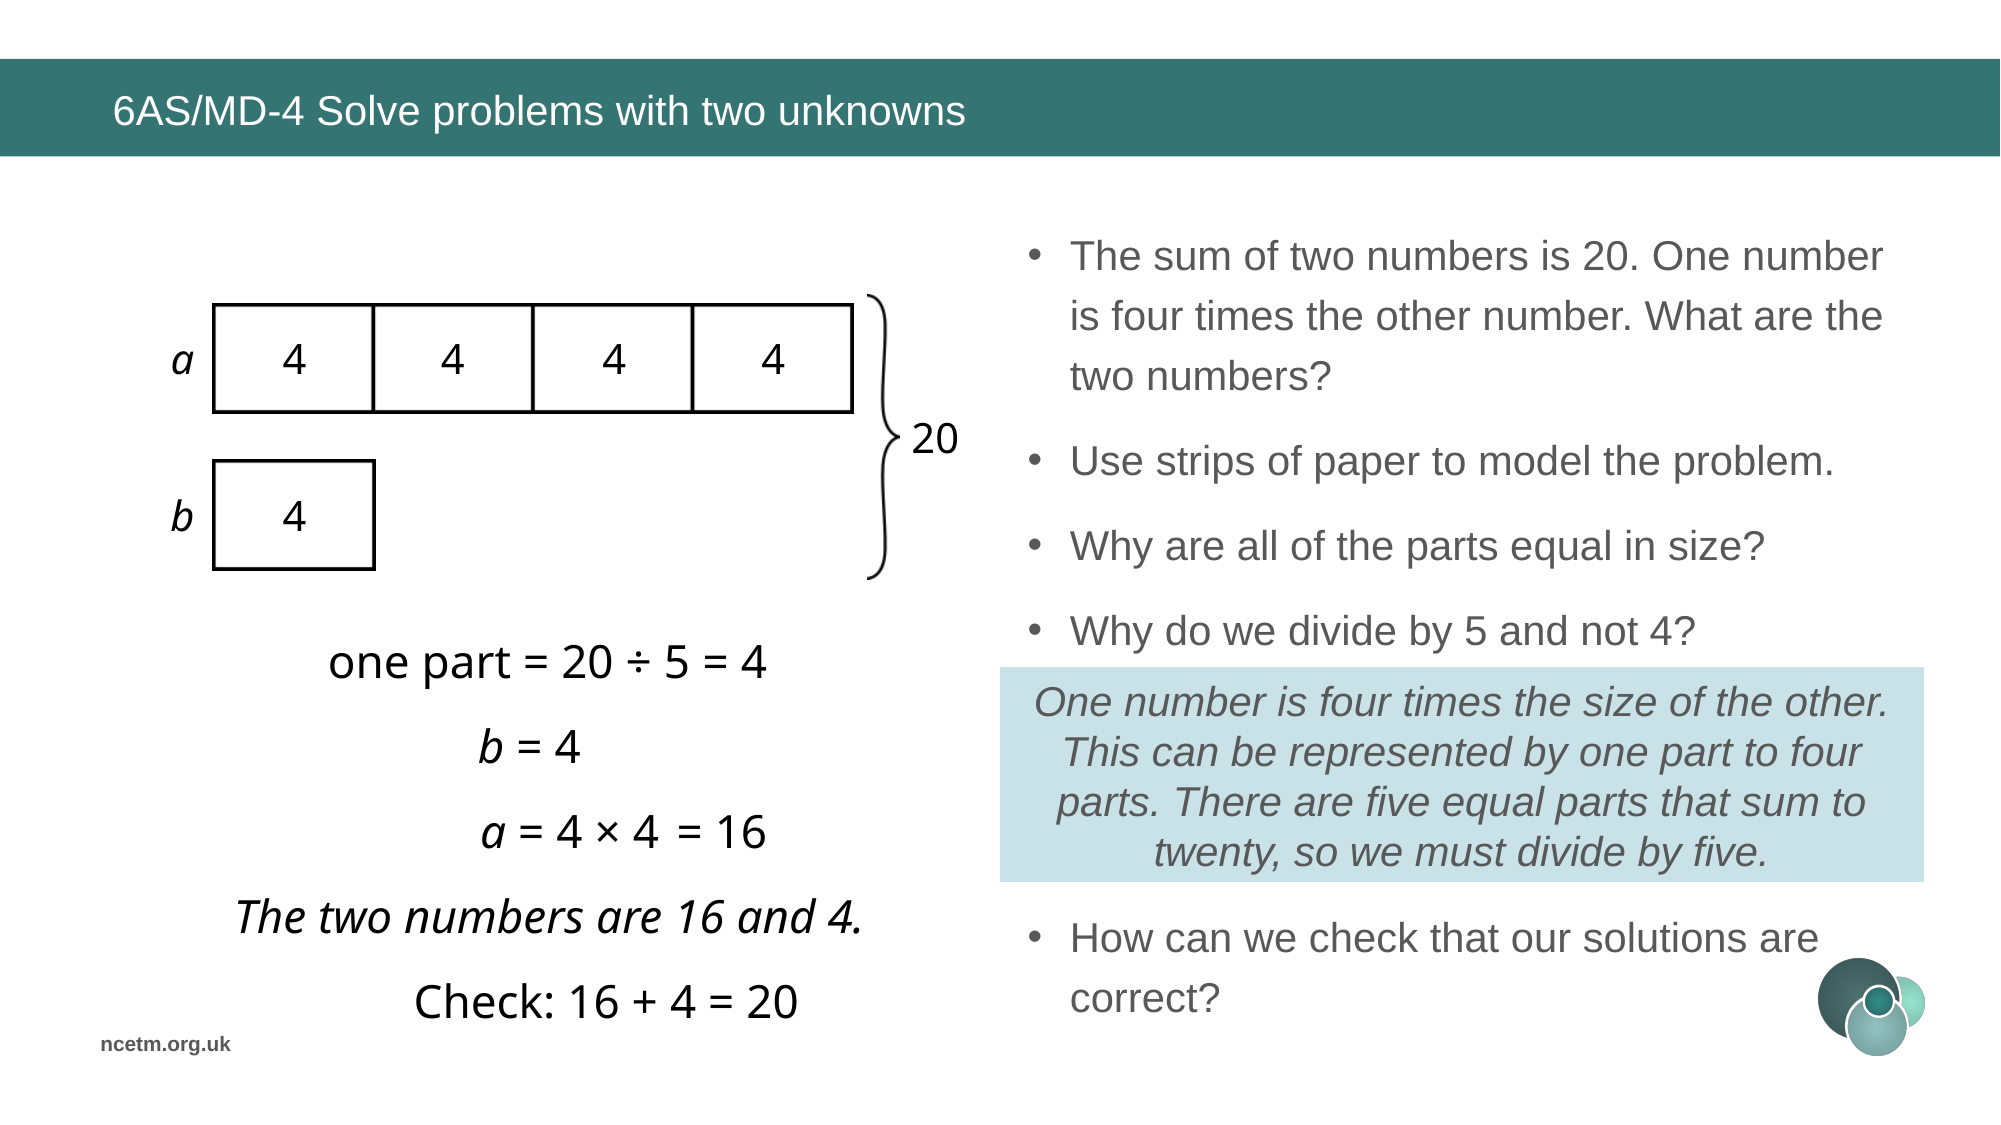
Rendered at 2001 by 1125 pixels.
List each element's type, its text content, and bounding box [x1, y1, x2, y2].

text_box The two numbers are 16 and 4. [218, 880, 881, 951]
text_box a = 4 × 4 [465, 795, 661, 866]
text_box b = 4 [462, 710, 596, 781]
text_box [867, 294, 974, 580]
text_box = 4 [687, 625, 783, 696]
title 6AS/MD-4 Solve problems with two unknowns [97, 76, 1945, 147]
picture [1818, 958, 1925, 1056]
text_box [155, 302, 855, 414]
text_box one part = 20 ÷ 5 [312, 625, 687, 696]
text_box = 16 [661, 795, 783, 866]
text_box One number is four times the size of the other. This can be represented by one part to four parts. There are five equal parts that sum to twenty, so we must divide by five. [999, 667, 1924, 882]
text_box The sum of two numbers is 20. One number is four times the other number. What are the two numbers? Use strips of paper to model the problem. Why are all of the parts equal in size? Why do we divide by 5 and not 4? How can we check that our solutions are correct? [1012, 211, 1900, 667]
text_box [155, 459, 376, 571]
text_box Check: 16 + 4 = 20 [398, 965, 815, 1036]
